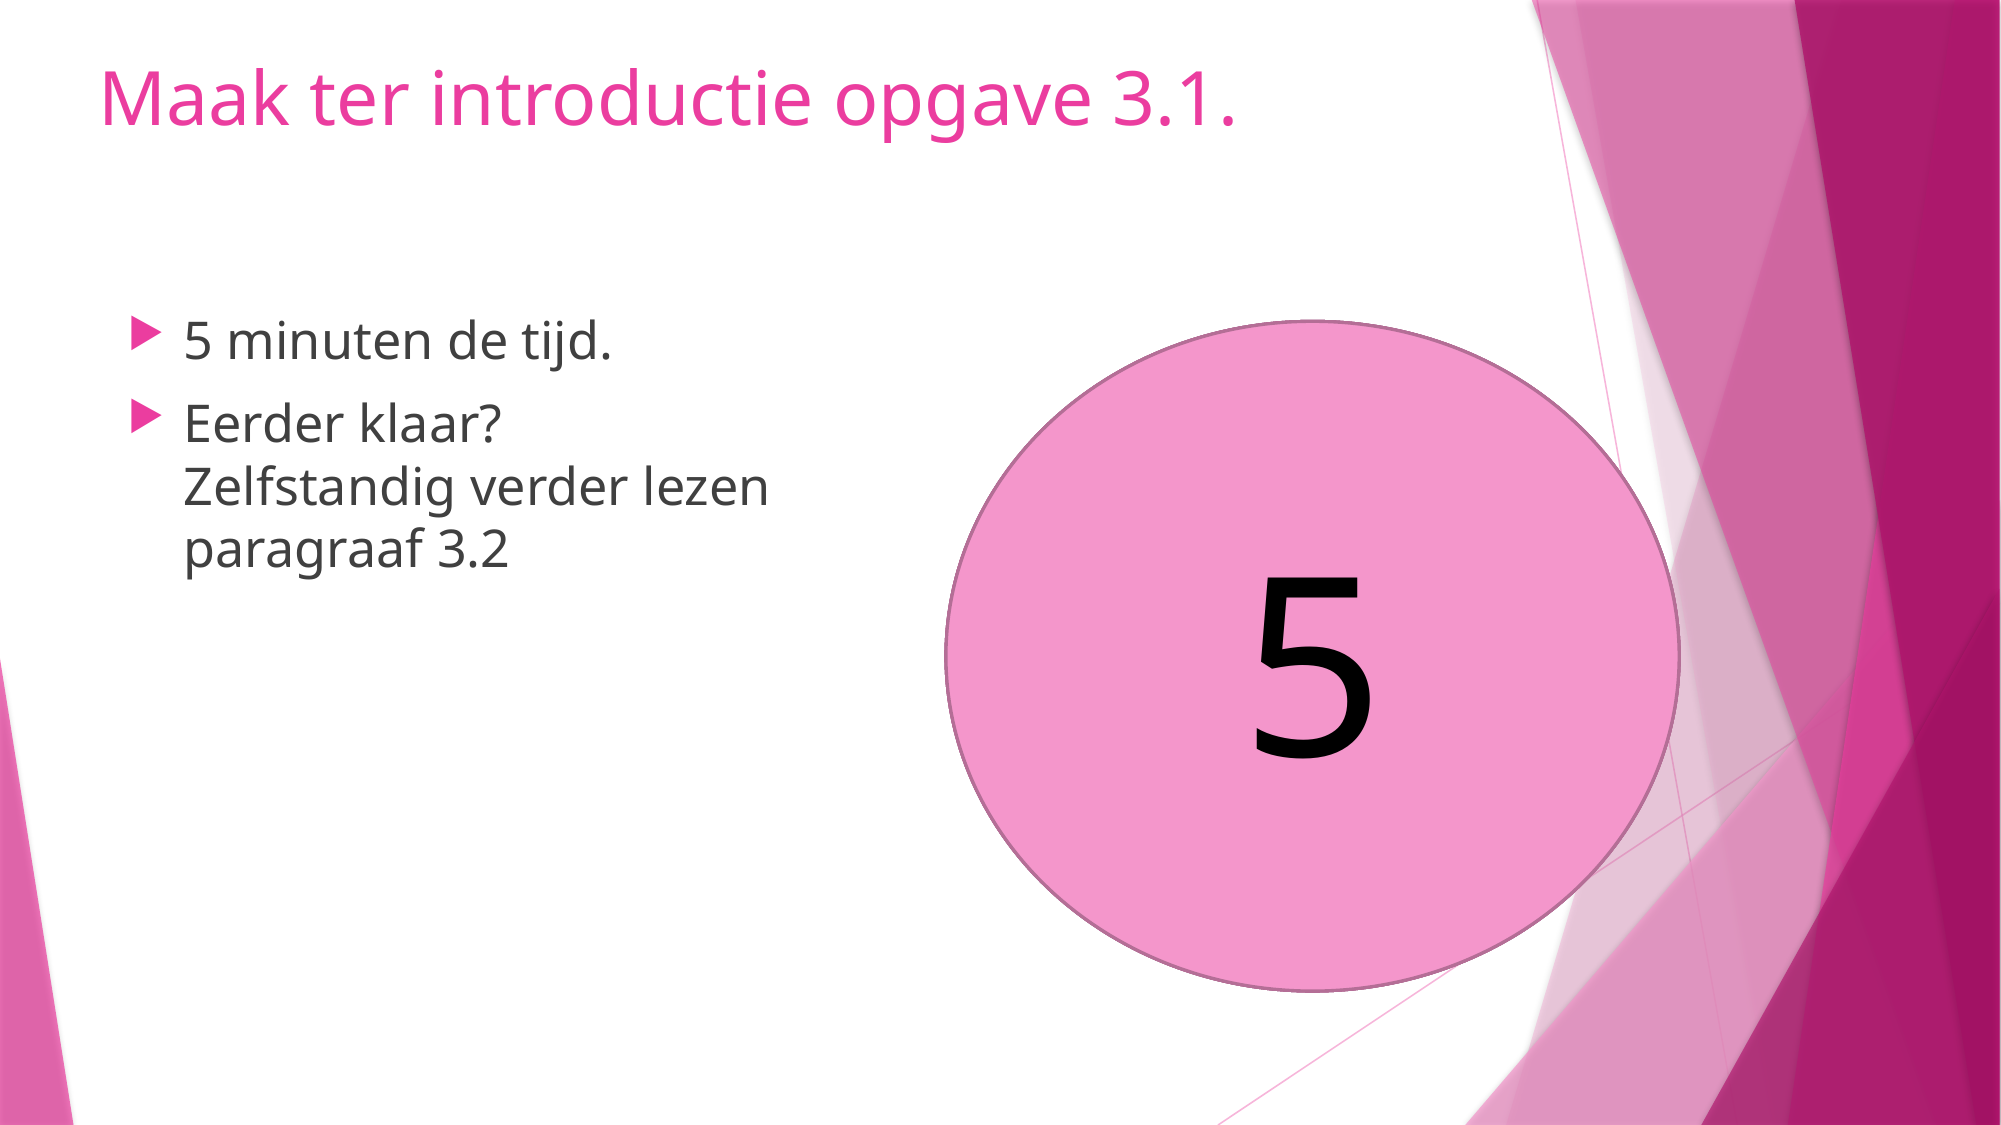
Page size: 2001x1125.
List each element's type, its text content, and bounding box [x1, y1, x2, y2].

text_box 5 [944, 319, 1681, 993]
title Maak ter introductie opgave 3.1. [83, 42, 1494, 260]
list 5 minuten de tijd. Eerder klaar? Zelfstandig verder lezen paragraaf 3.2 [112, 299, 896, 992]
